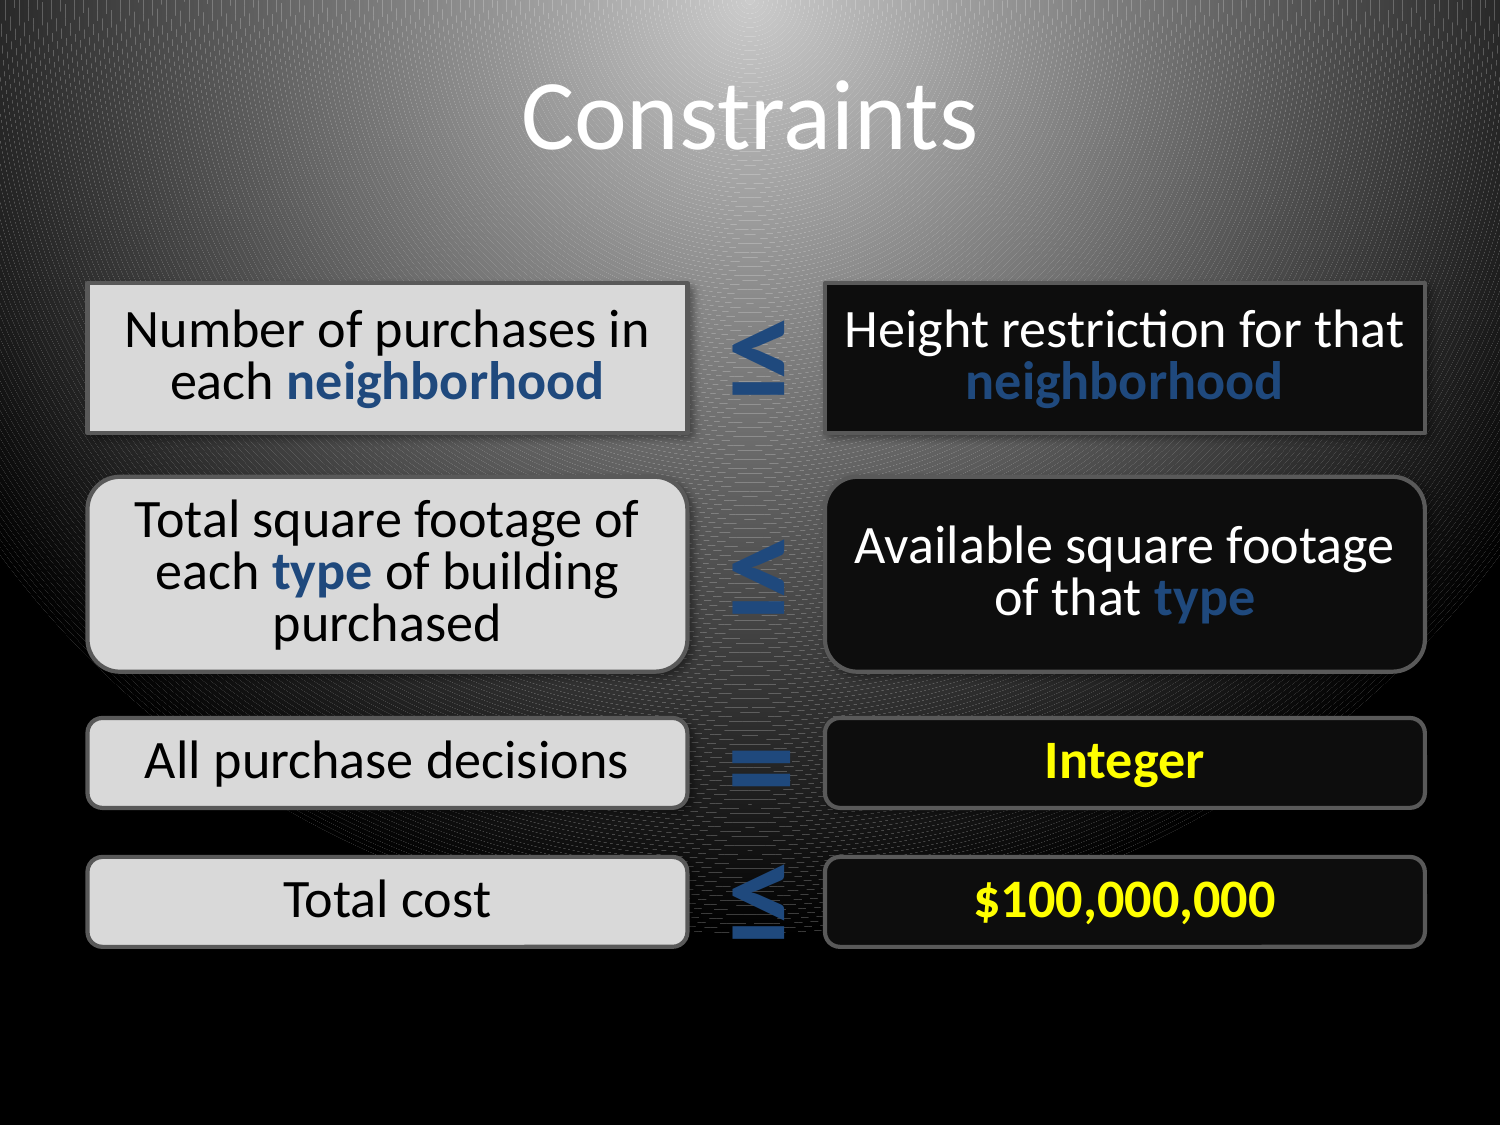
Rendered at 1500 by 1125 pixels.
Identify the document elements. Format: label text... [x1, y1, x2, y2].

list Number of purchases in each neighborhood [85, 281, 690, 435]
text_box Available square footage of that type [822, 474, 1428, 674]
text_box Total cost [85, 854, 690, 949]
text_box = [712, 667, 800, 800]
list Height restriction for that neighborhood [823, 281, 1427, 435]
text_box ≤ [712, 255, 800, 436]
text_box ≤ [712, 474, 800, 655]
text_box ≤ [712, 800, 800, 980]
text_box Integer [822, 715, 1428, 811]
title Constraints [75, 45, 1425, 175]
text_box All purchase decisions [85, 715, 690, 811]
text_box $100,000,000 [822, 854, 1428, 949]
text_box Total square footage of each type of building purchased [85, 474, 690, 674]
